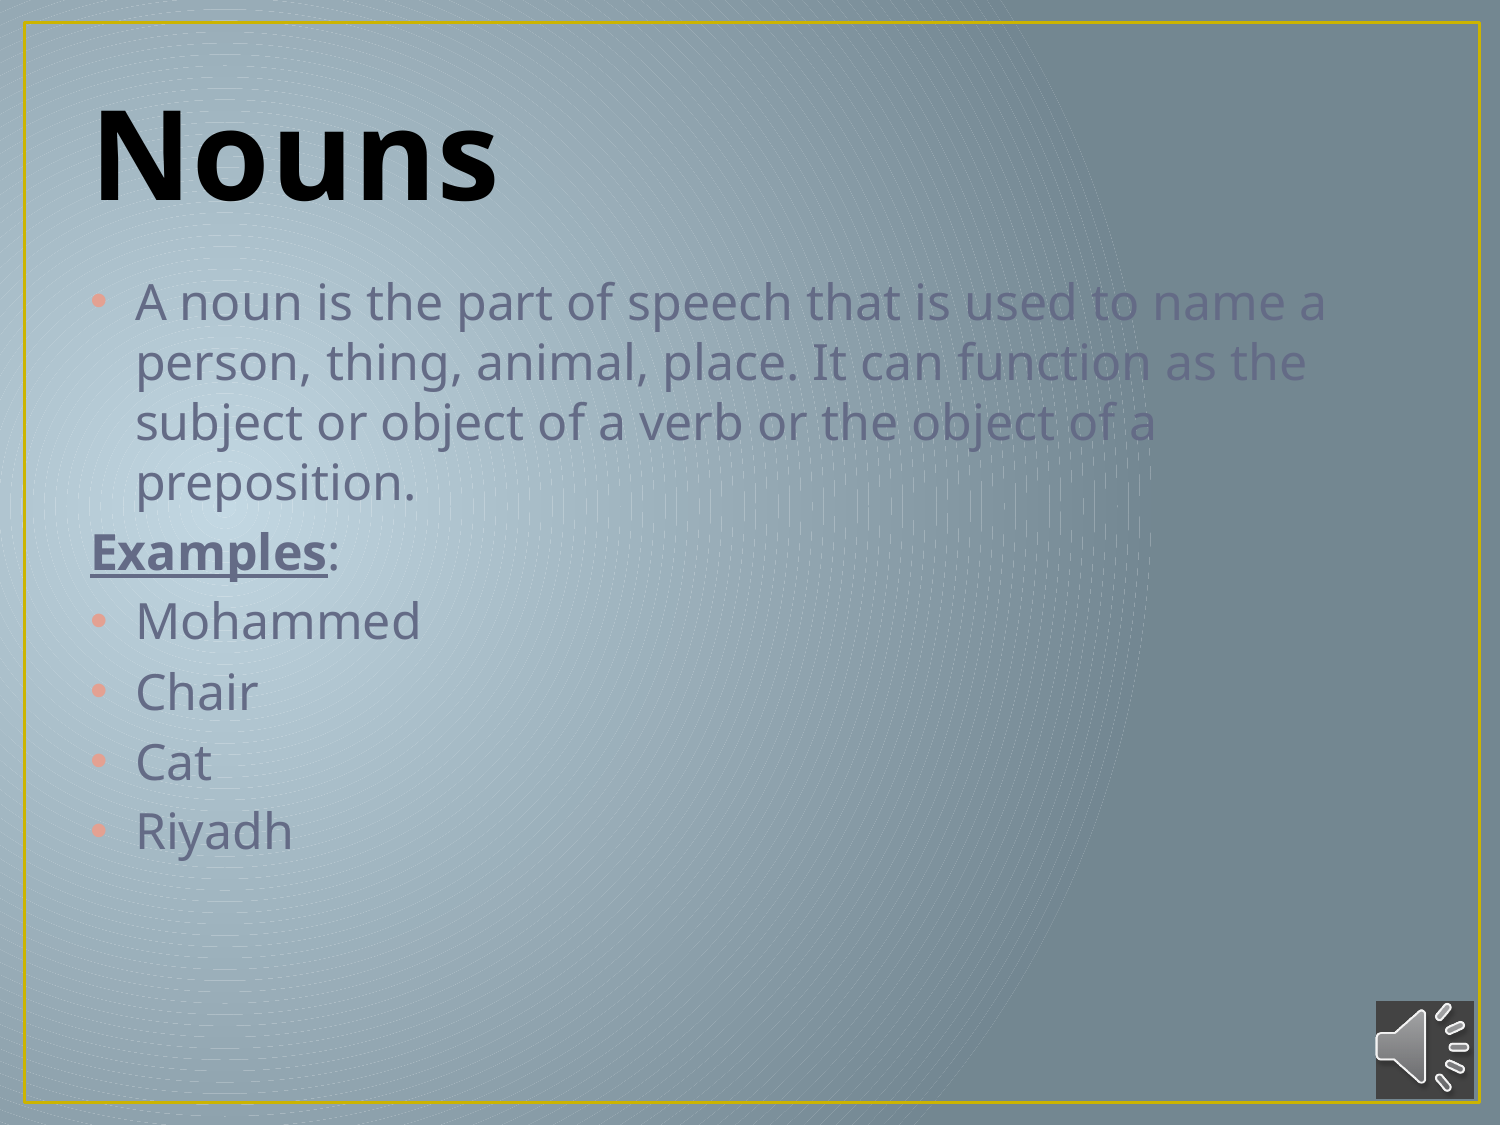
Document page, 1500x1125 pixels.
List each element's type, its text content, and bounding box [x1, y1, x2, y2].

title Nouns [75, 45, 1425, 233]
list A noun is the part of speech that is used to name a person, thing, animal, place. It can function as the subject or object of a verb or the object of a preposition. Examples: Mohammed Chair Cat Riyadh [75, 262, 1425, 1005]
picture [1374, 999, 1476, 1101]
